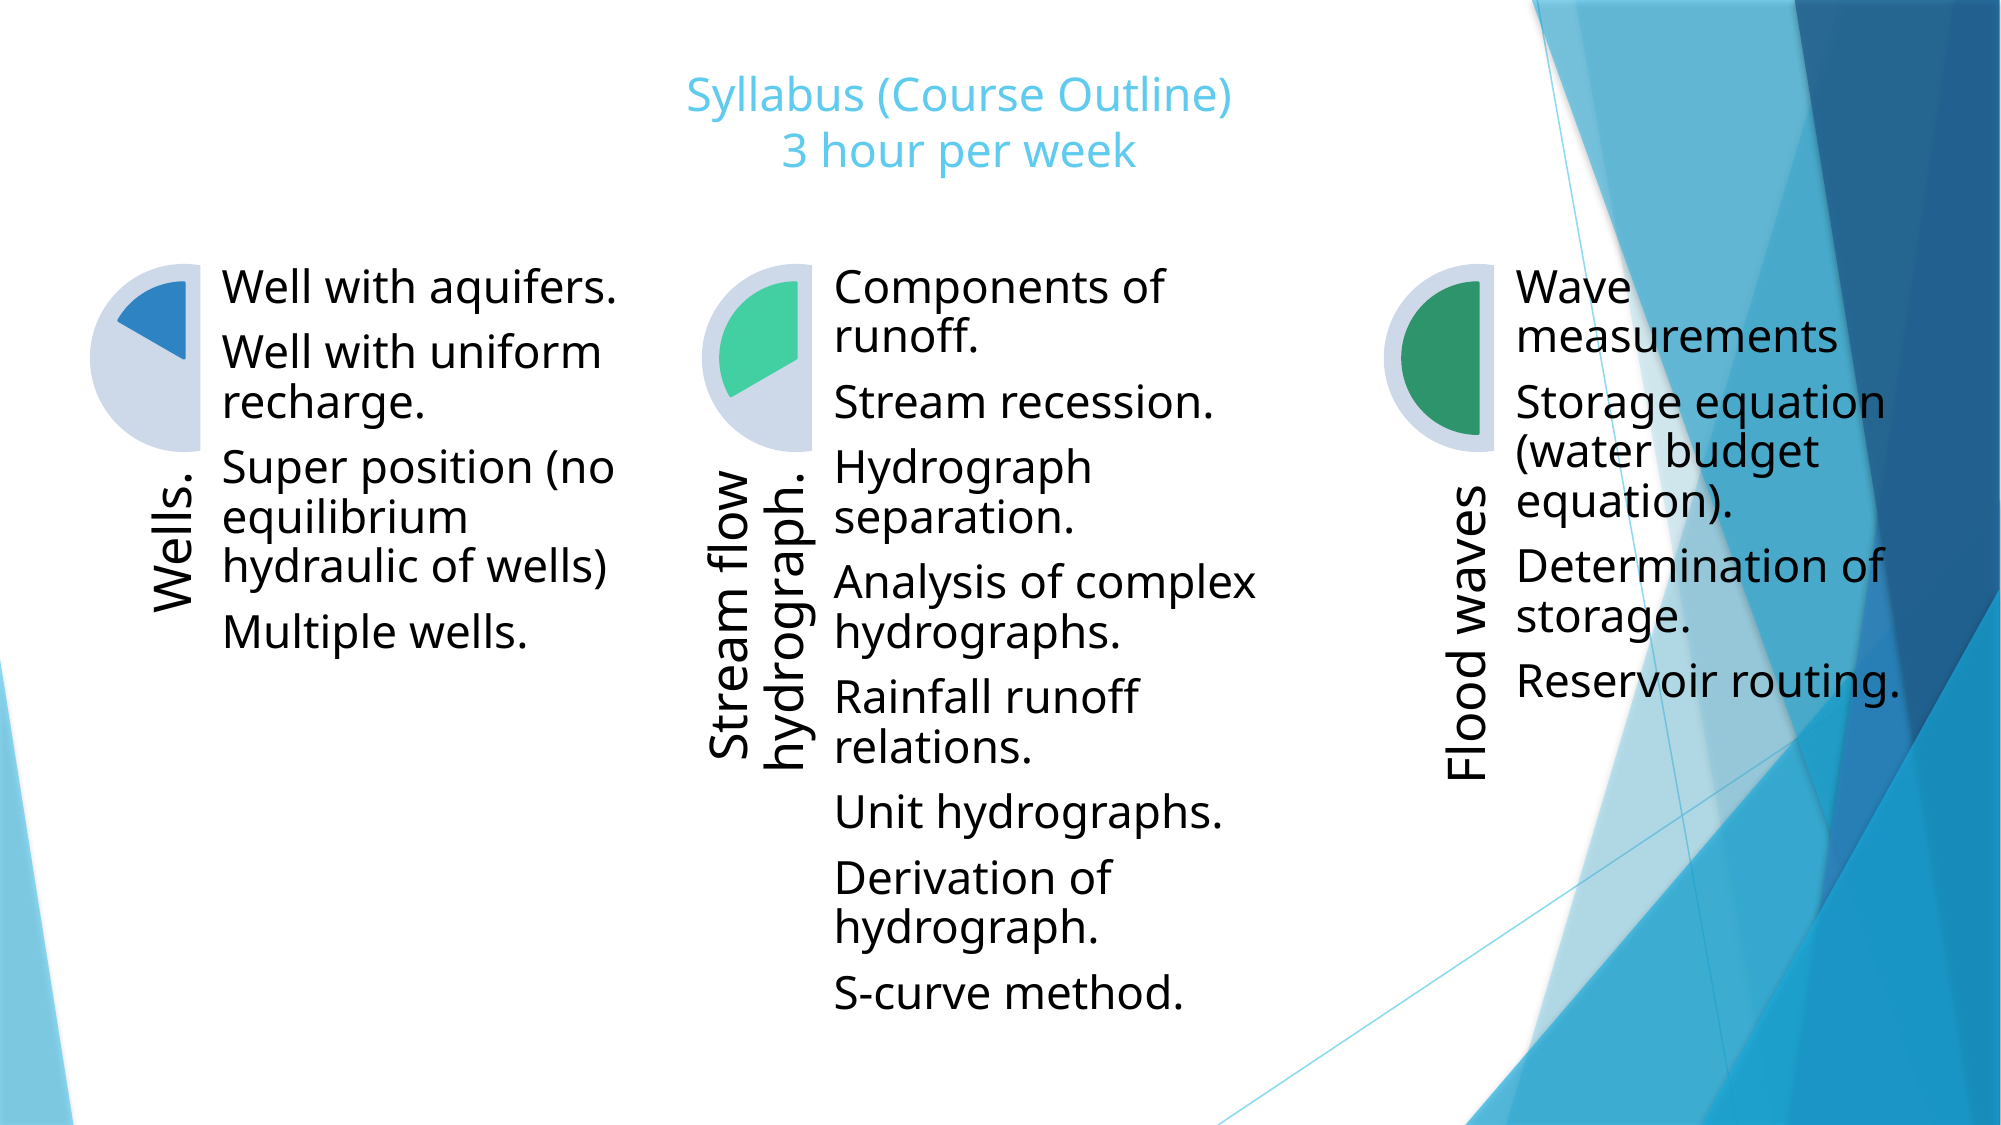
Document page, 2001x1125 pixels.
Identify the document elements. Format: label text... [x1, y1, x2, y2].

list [89, 237, 1949, 1044]
title Syllabus (Course Outline) 3 hour per week [254, 57, 1665, 237]
